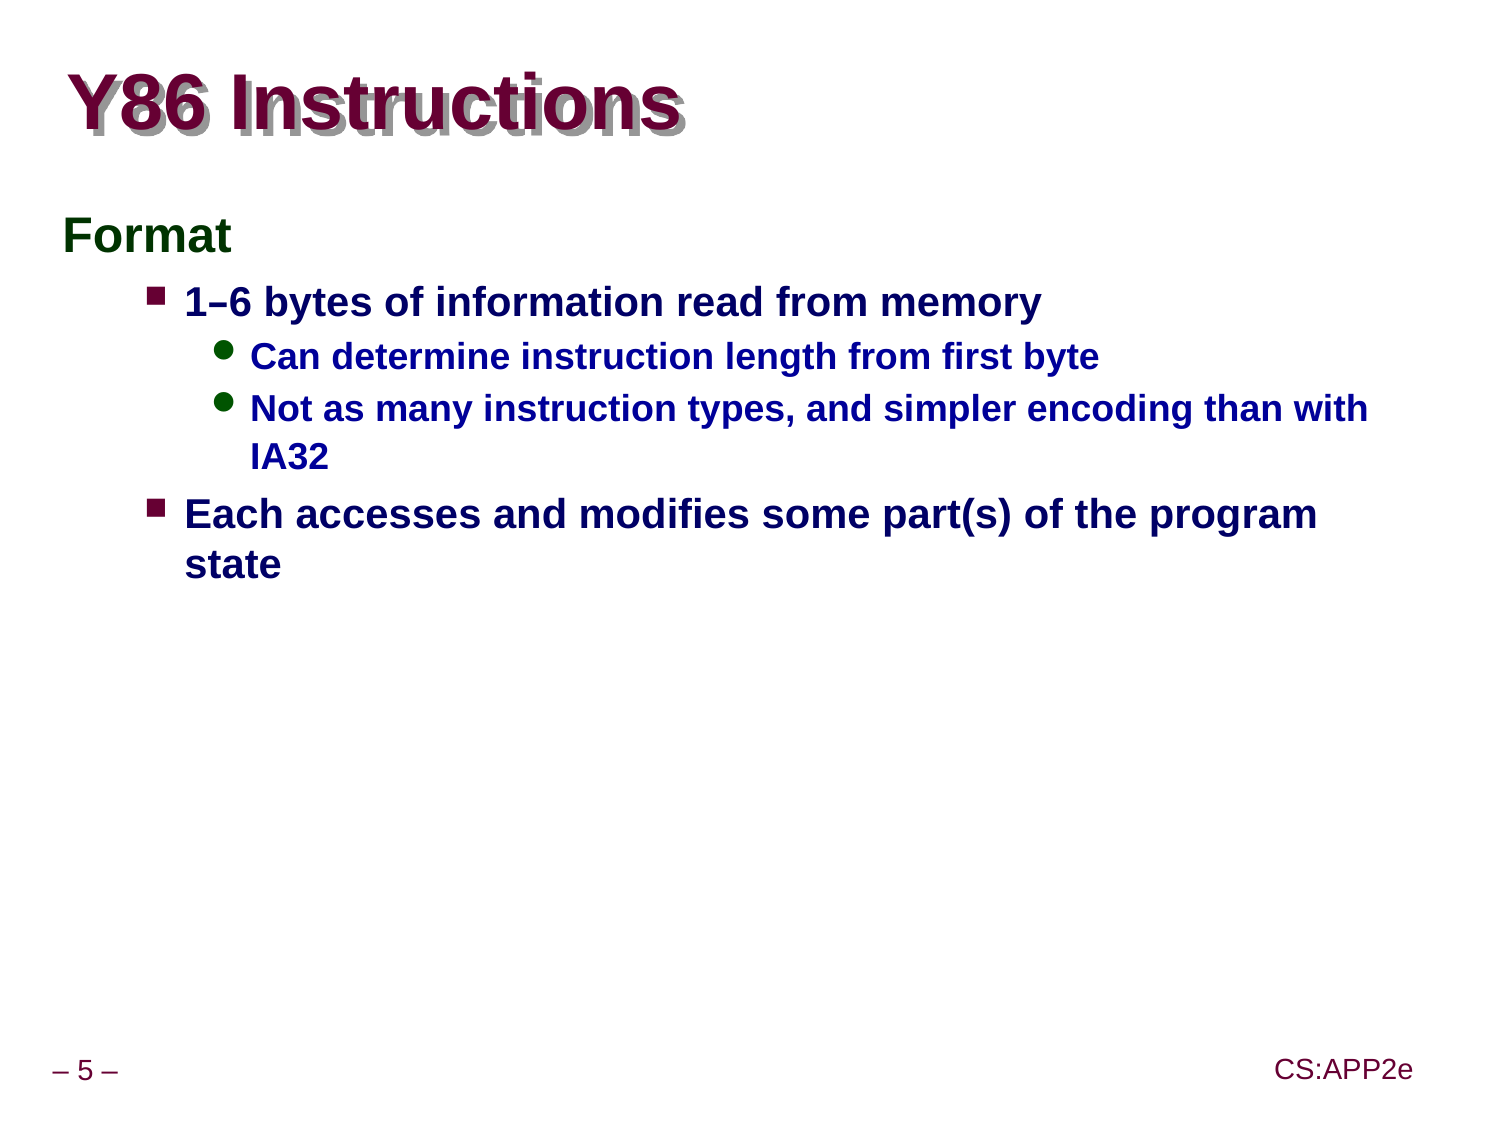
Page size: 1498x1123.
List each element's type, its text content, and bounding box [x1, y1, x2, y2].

title Y86 Instructions [66, 40, 1495, 169]
list Format 1–6 bytes of information read from memory Can determine instruction length from first byte Not as many instruction types, and simpler encoding than with IA32 Each accesses and modifies some part(s) of the program state [47, 199, 1409, 1056]
